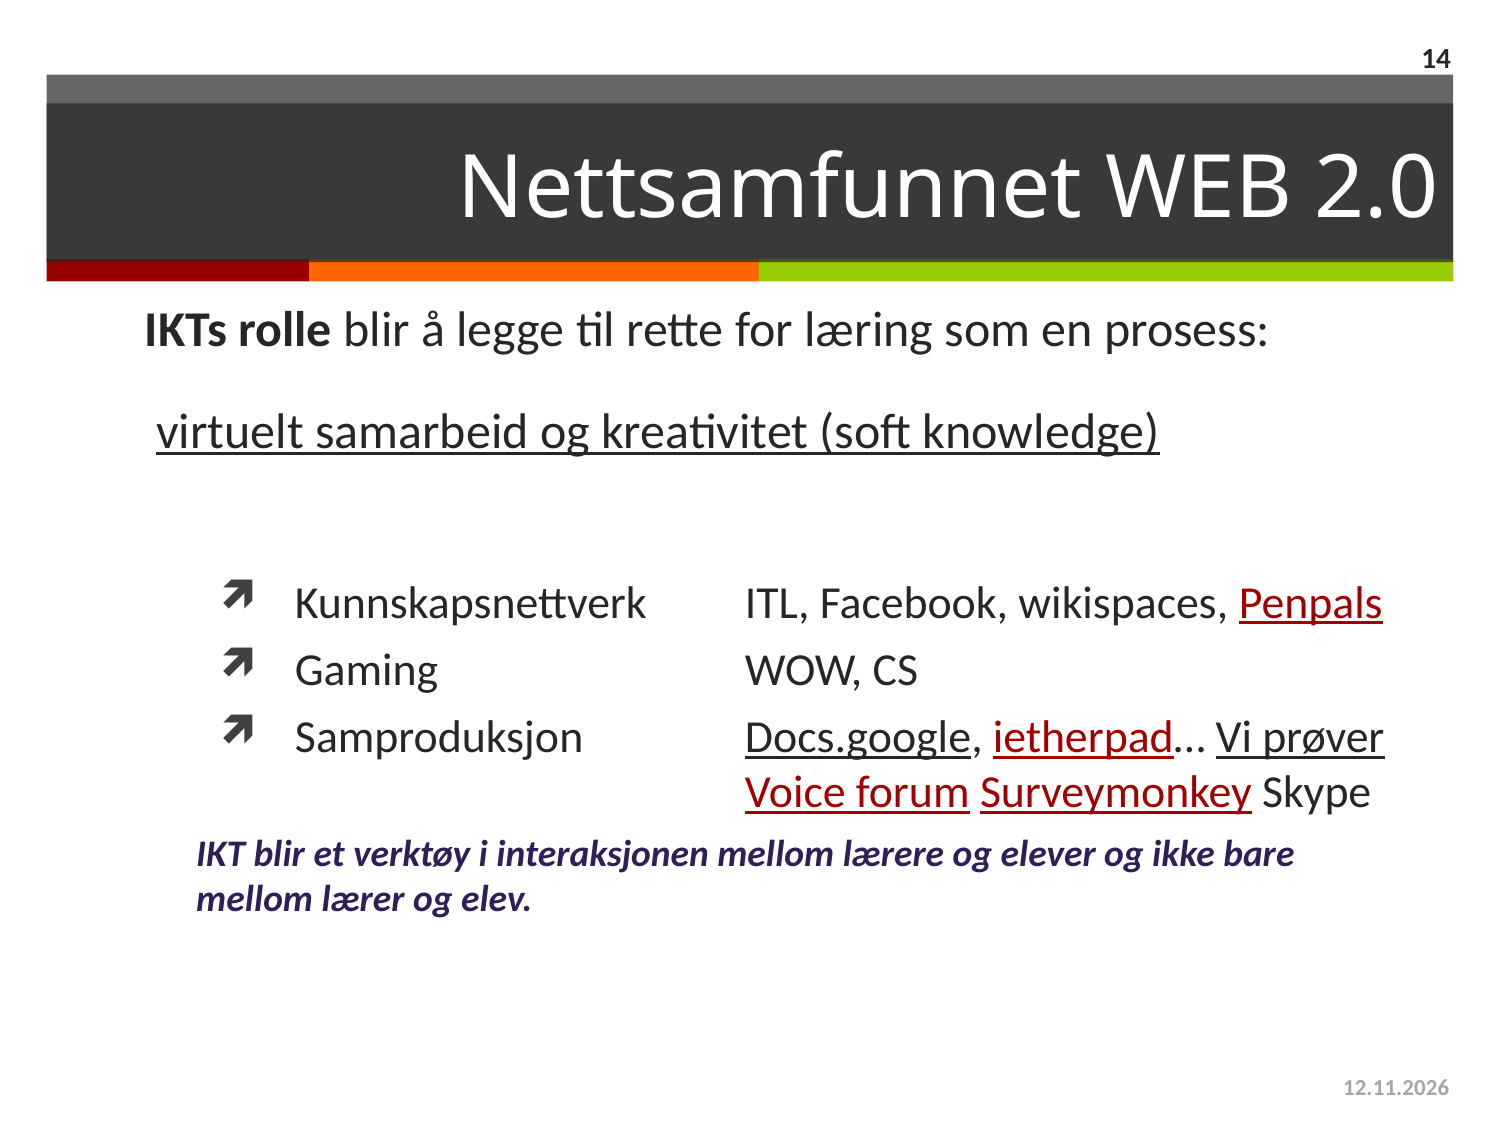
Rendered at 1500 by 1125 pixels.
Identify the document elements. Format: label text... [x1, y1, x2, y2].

title Nettsamfunnet WEB 2.0 [46, 103, 1454, 263]
list IKTs rolle blir å legge til rette for læring som en prosess: virtuelt samarbeid og kreativitet (soft knowledge) Kunnskapsnettverk ITL, Facebook, wikispaces, Penpals Gaming WOW, CS Samproduksjon Docs.google, ietherpad… Vi prøver Voice forum Surveymonkey Skype [129, 288, 1454, 1043]
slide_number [1114, 1055, 1465, 1116]
text_box IKT blir et verktøy i interaksjonen mellom lærere og elever og ikke bare mellom lærer og elev. [181, 821, 1367, 927]
slide_number 14 [1362, 27, 1466, 87]
